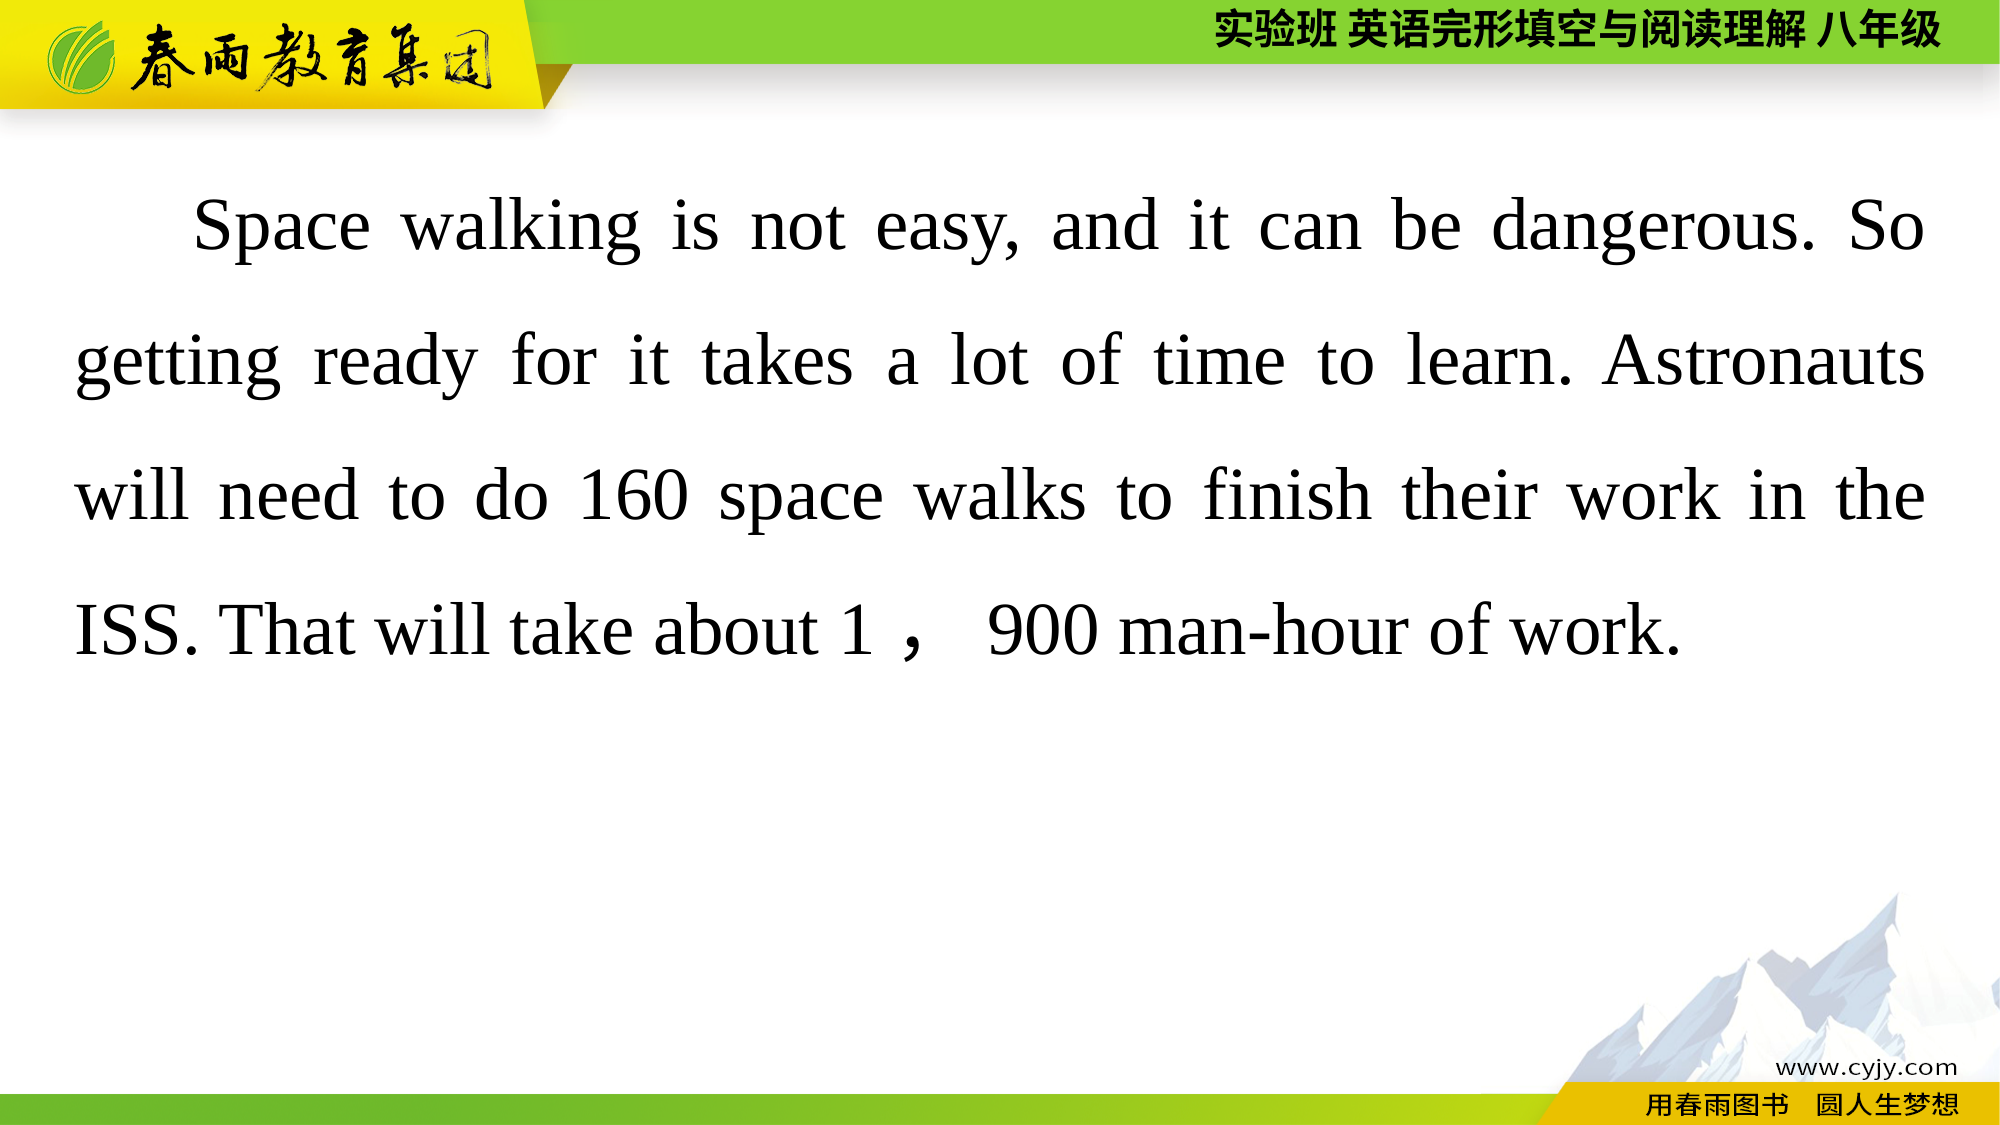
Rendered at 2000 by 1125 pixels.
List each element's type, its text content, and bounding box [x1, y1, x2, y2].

list Space walking is not easy, and it can be dangerous. So getting ready for it takes a lot of time to learn. Astronauts will need to do 160 space walks to finish their work in the ISS. That will take about 1，900 man-hour of work. [59, 122, 1944, 683]
picture [0, 0, 2000, 1125]
